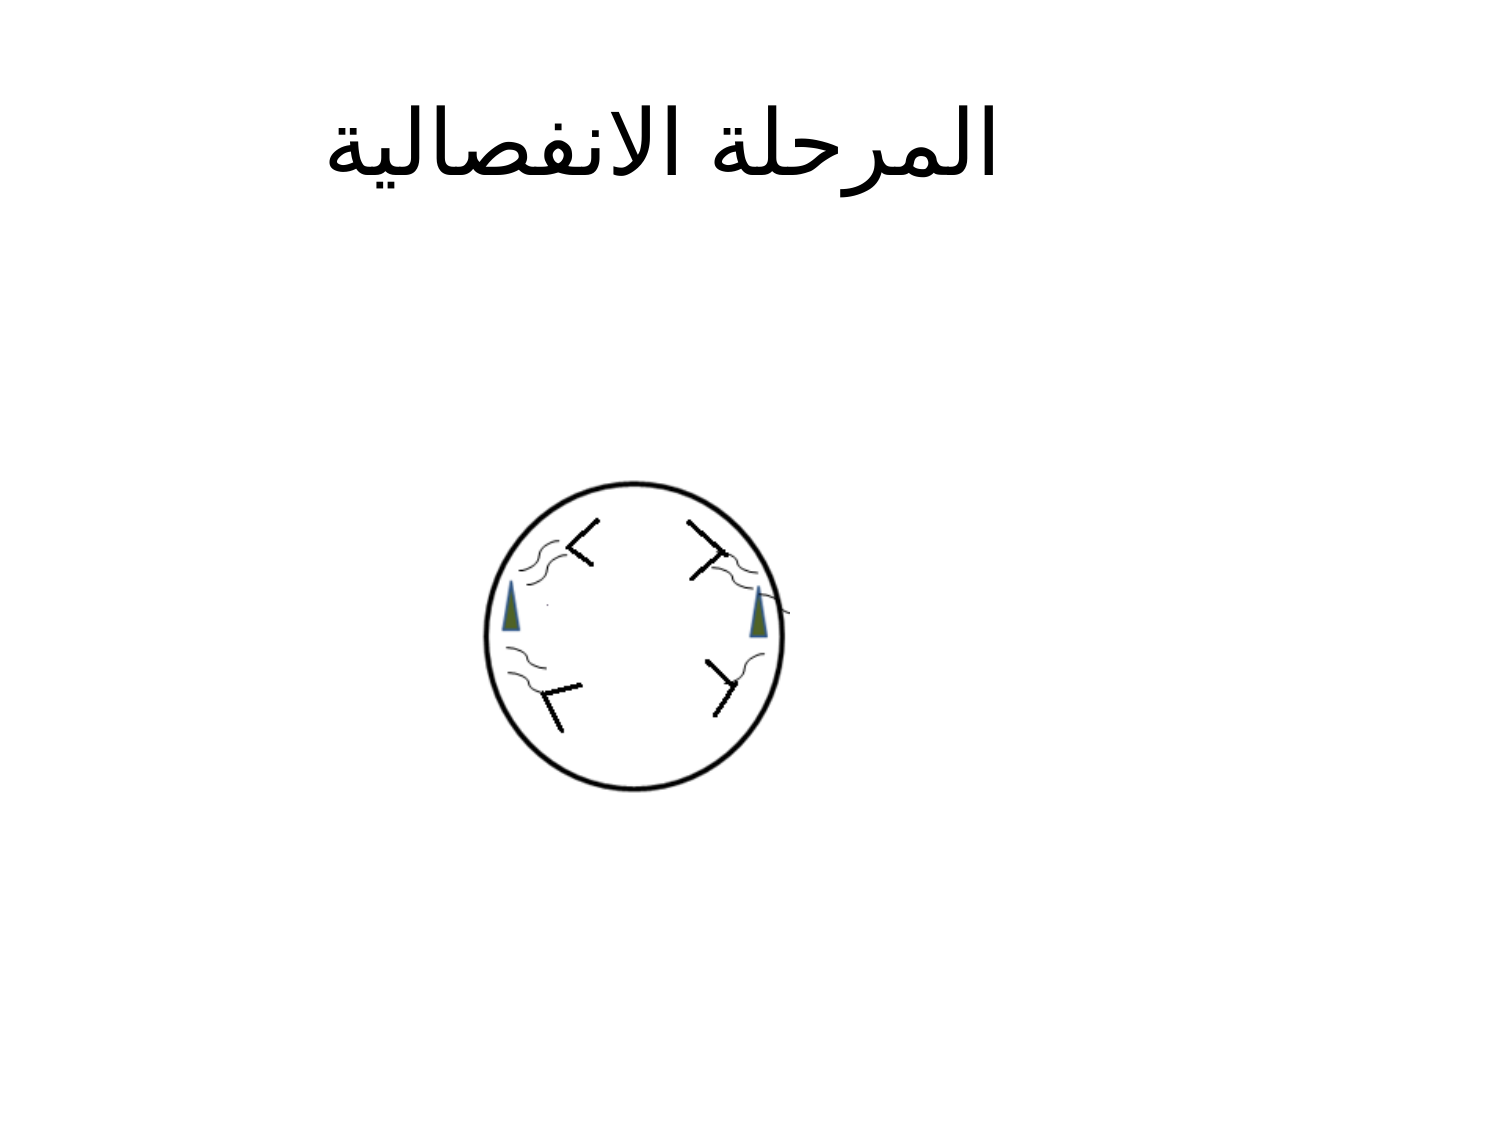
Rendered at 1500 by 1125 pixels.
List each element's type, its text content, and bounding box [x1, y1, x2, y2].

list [478, 479, 790, 818]
title المرحلة الانفصالية [0, 45, 1350, 233]
